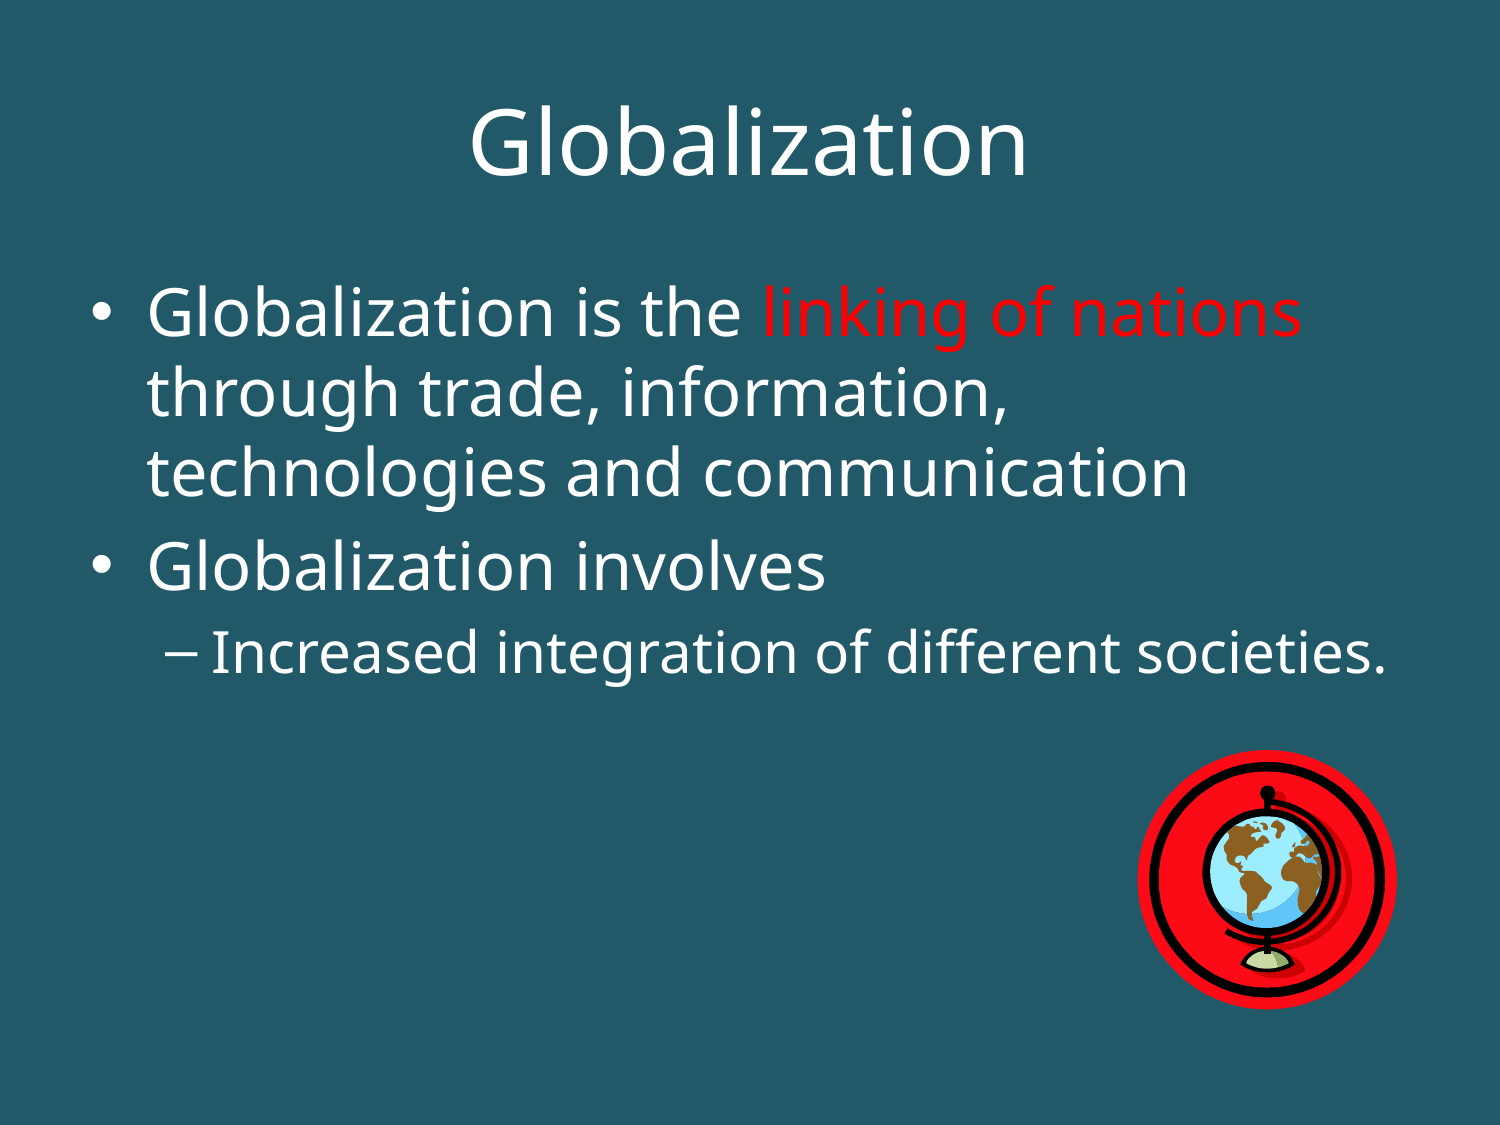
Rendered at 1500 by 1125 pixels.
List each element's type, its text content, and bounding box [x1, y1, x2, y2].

title Globalization [75, 45, 1425, 233]
list Globalization is the linking of nations through trade, information, technologies and communication Globalization involves Increased integration of different societies. [75, 262, 1425, 1005]
picture [1137, 749, 1398, 1010]
